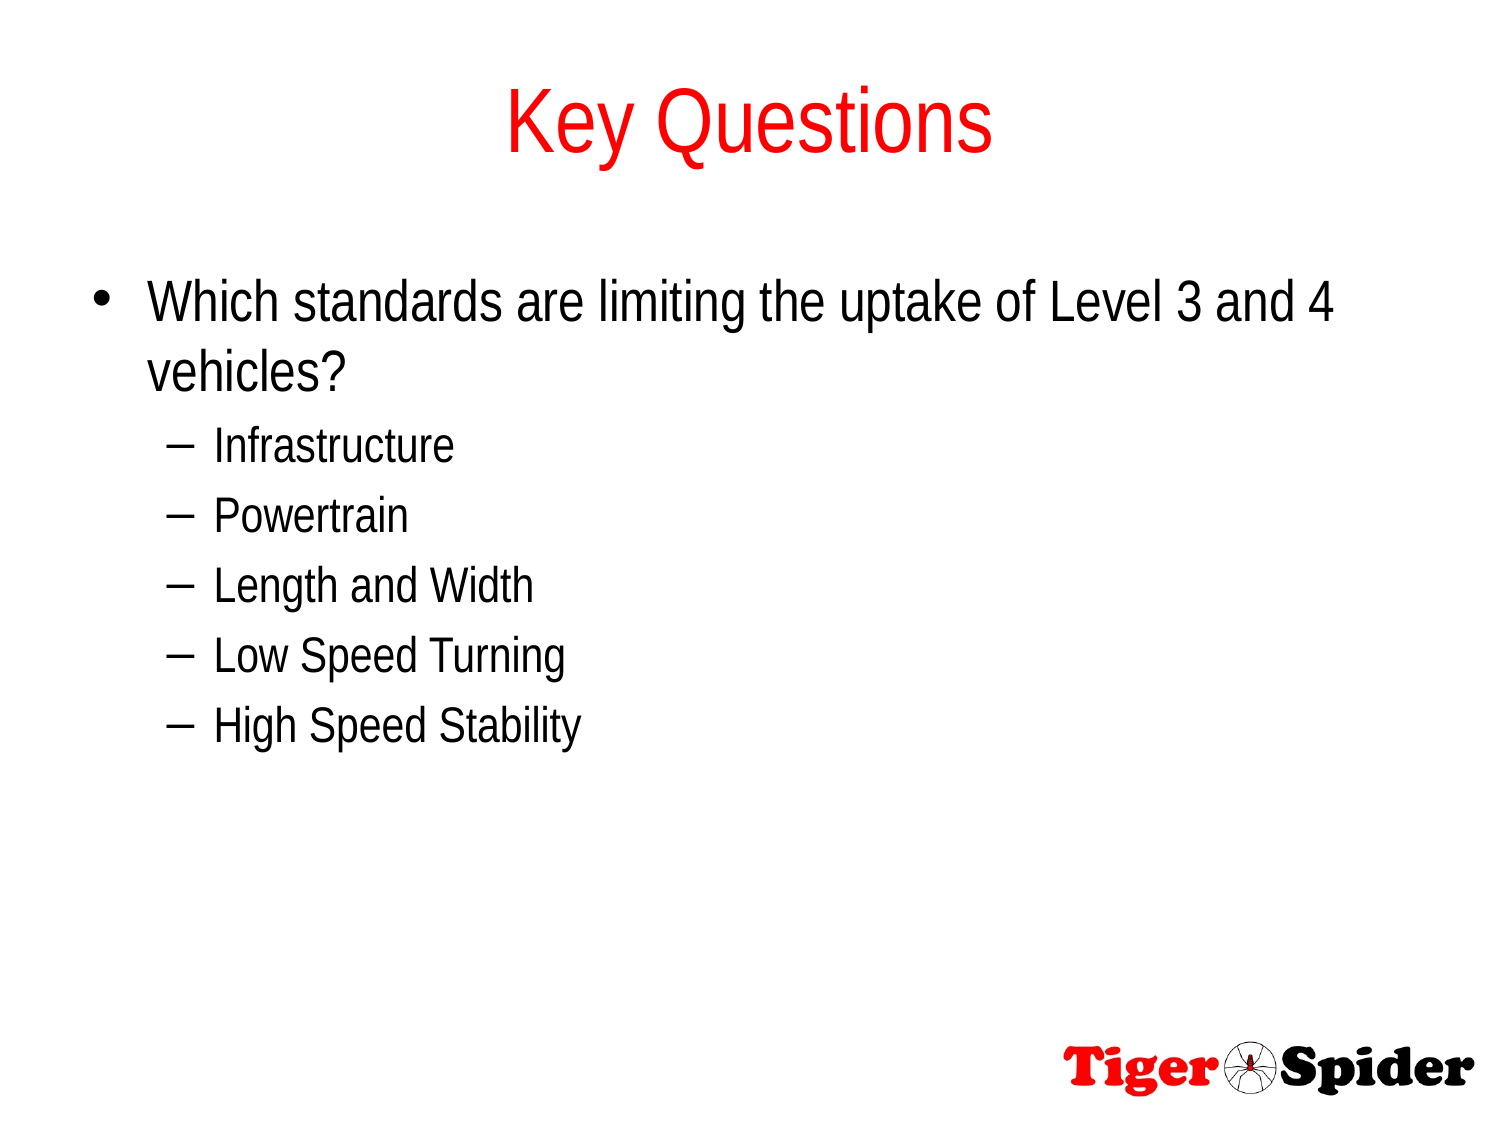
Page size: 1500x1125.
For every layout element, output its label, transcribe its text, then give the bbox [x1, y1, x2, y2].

title Key Questions [0, 0, 1500, 233]
list Which standards are limiting the uptake of Level 3 and 4 vehicles? Infrastructure Powertrain Length and Width Low Speed Turning High Speed Stability [76, 255, 1388, 1016]
picture [1033, 1023, 1500, 1102]
